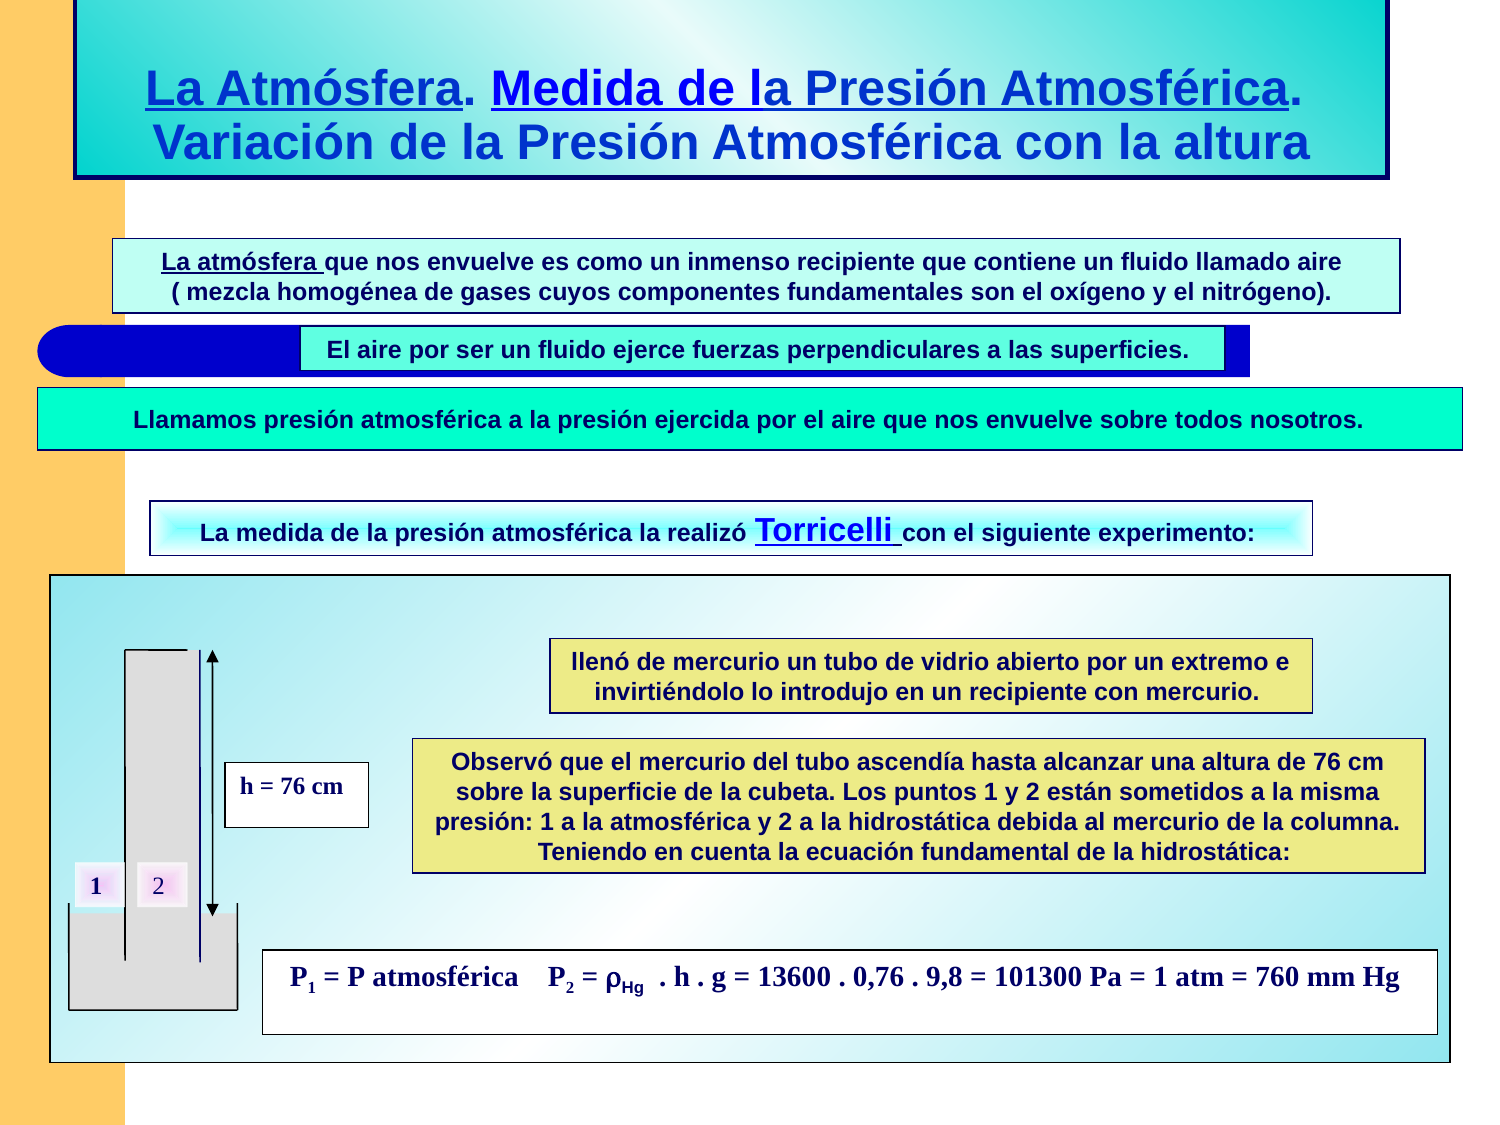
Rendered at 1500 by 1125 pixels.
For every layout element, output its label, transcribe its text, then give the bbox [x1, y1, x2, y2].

text_box La medida de la presión atmosférica la realizó Torricelli con el siguiente experimento: [150, 501, 1313, 556]
text_box El aire por ser un fluido ejerce fuerzas perpendiculares a las superficies. [300, 325, 1225, 371]
text_box Llamamos presión atmosférica a la presión ejercida por el aire que nos envuelve sobre todos nosotros. [37, 387, 1463, 450]
text_box La atmósfera que nos envuelve es como un inmenso recipiente que contiene un fluido llamado aire ( mezcla homogénea de gases cuyos componentes fundamentales son el oxígeno y el nitrógeno). [112, 238, 1400, 313]
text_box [49, 574, 1451, 1063]
title La Atmósfera. Medida de la Presión Atmosférica. Variación de la Presión Atmosférica con la altura [74, 0, 1388, 178]
